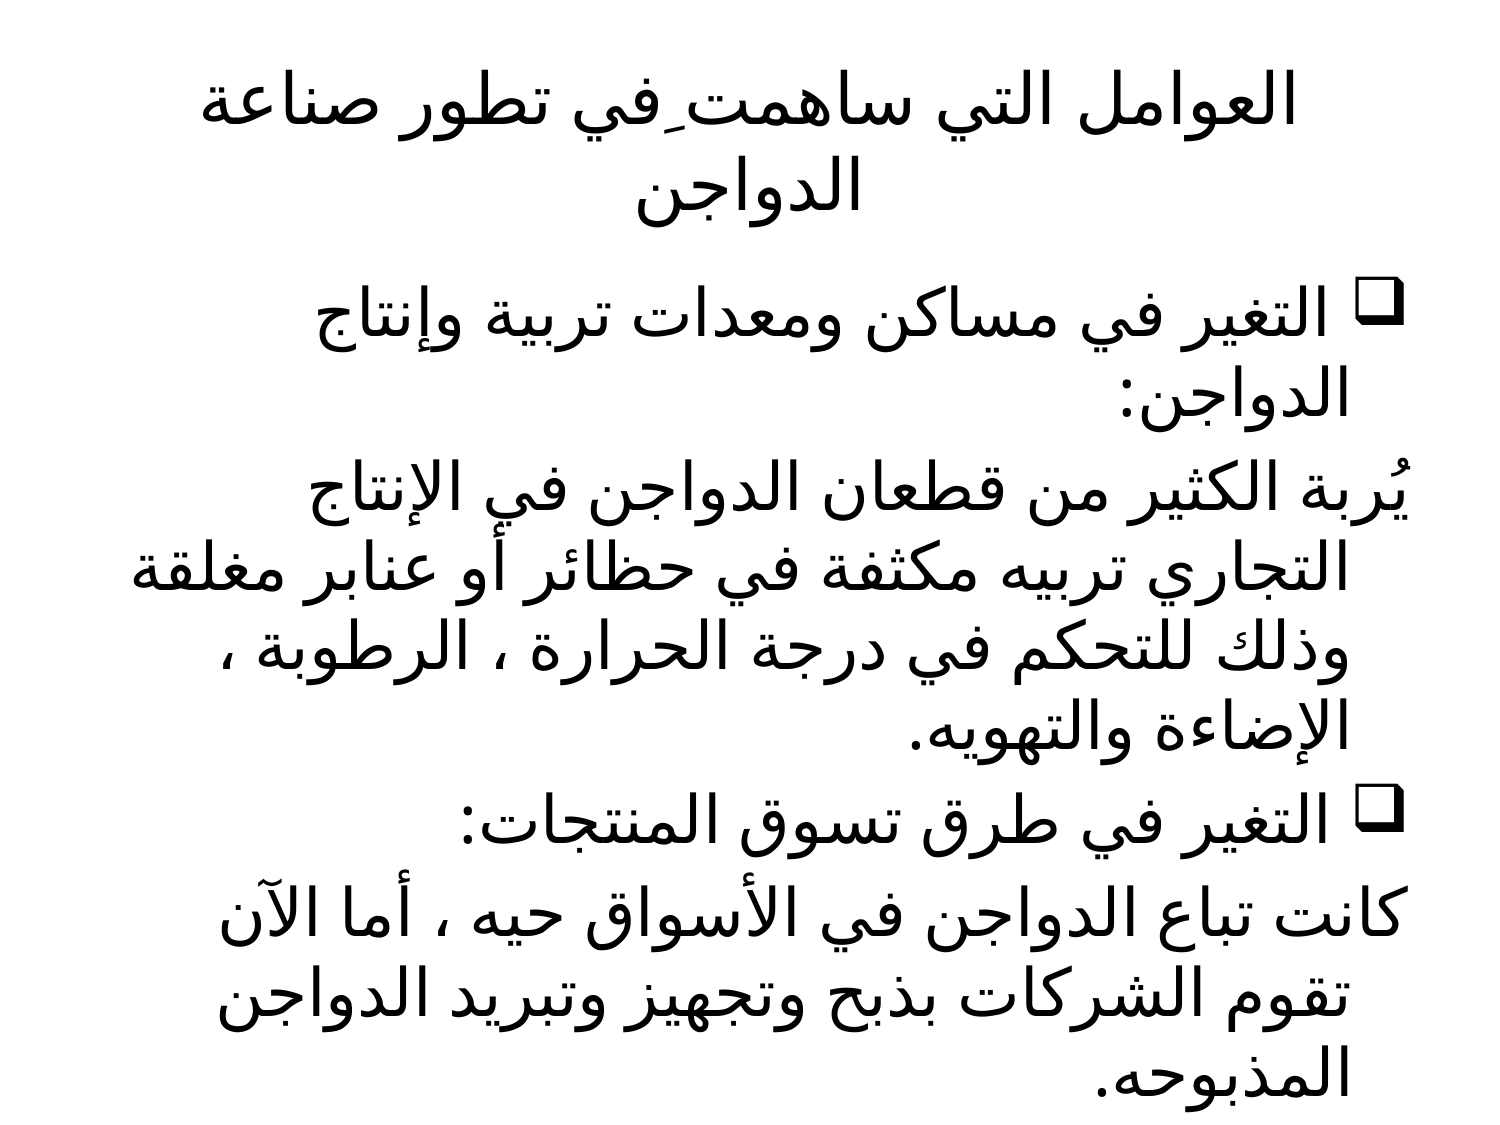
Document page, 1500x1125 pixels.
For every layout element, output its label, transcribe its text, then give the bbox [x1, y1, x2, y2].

list التغير في مساكن ومعدات تربية وإنتاج الدواجن: يُربة الكثير من قطعان الدواجن في الإنتاج التجاري تربيه مكثفة في حظائر أو عنابر مغلقة وذلك للتحكم في درجة الحرارة ، الرطوبة ، الإضاءة والتهويه. التغير في طرق تسوق المنتجات: كانت تباع الدواجن في الأسواق حيه ، أما الآن تقوم الشركات بذبح وتجهيز وتبريد الدواجن المذبوحه. [75, 262, 1425, 1005]
title العوامل التي ساهمت ِفي تطور صناعة الدواجن [75, 45, 1425, 233]
